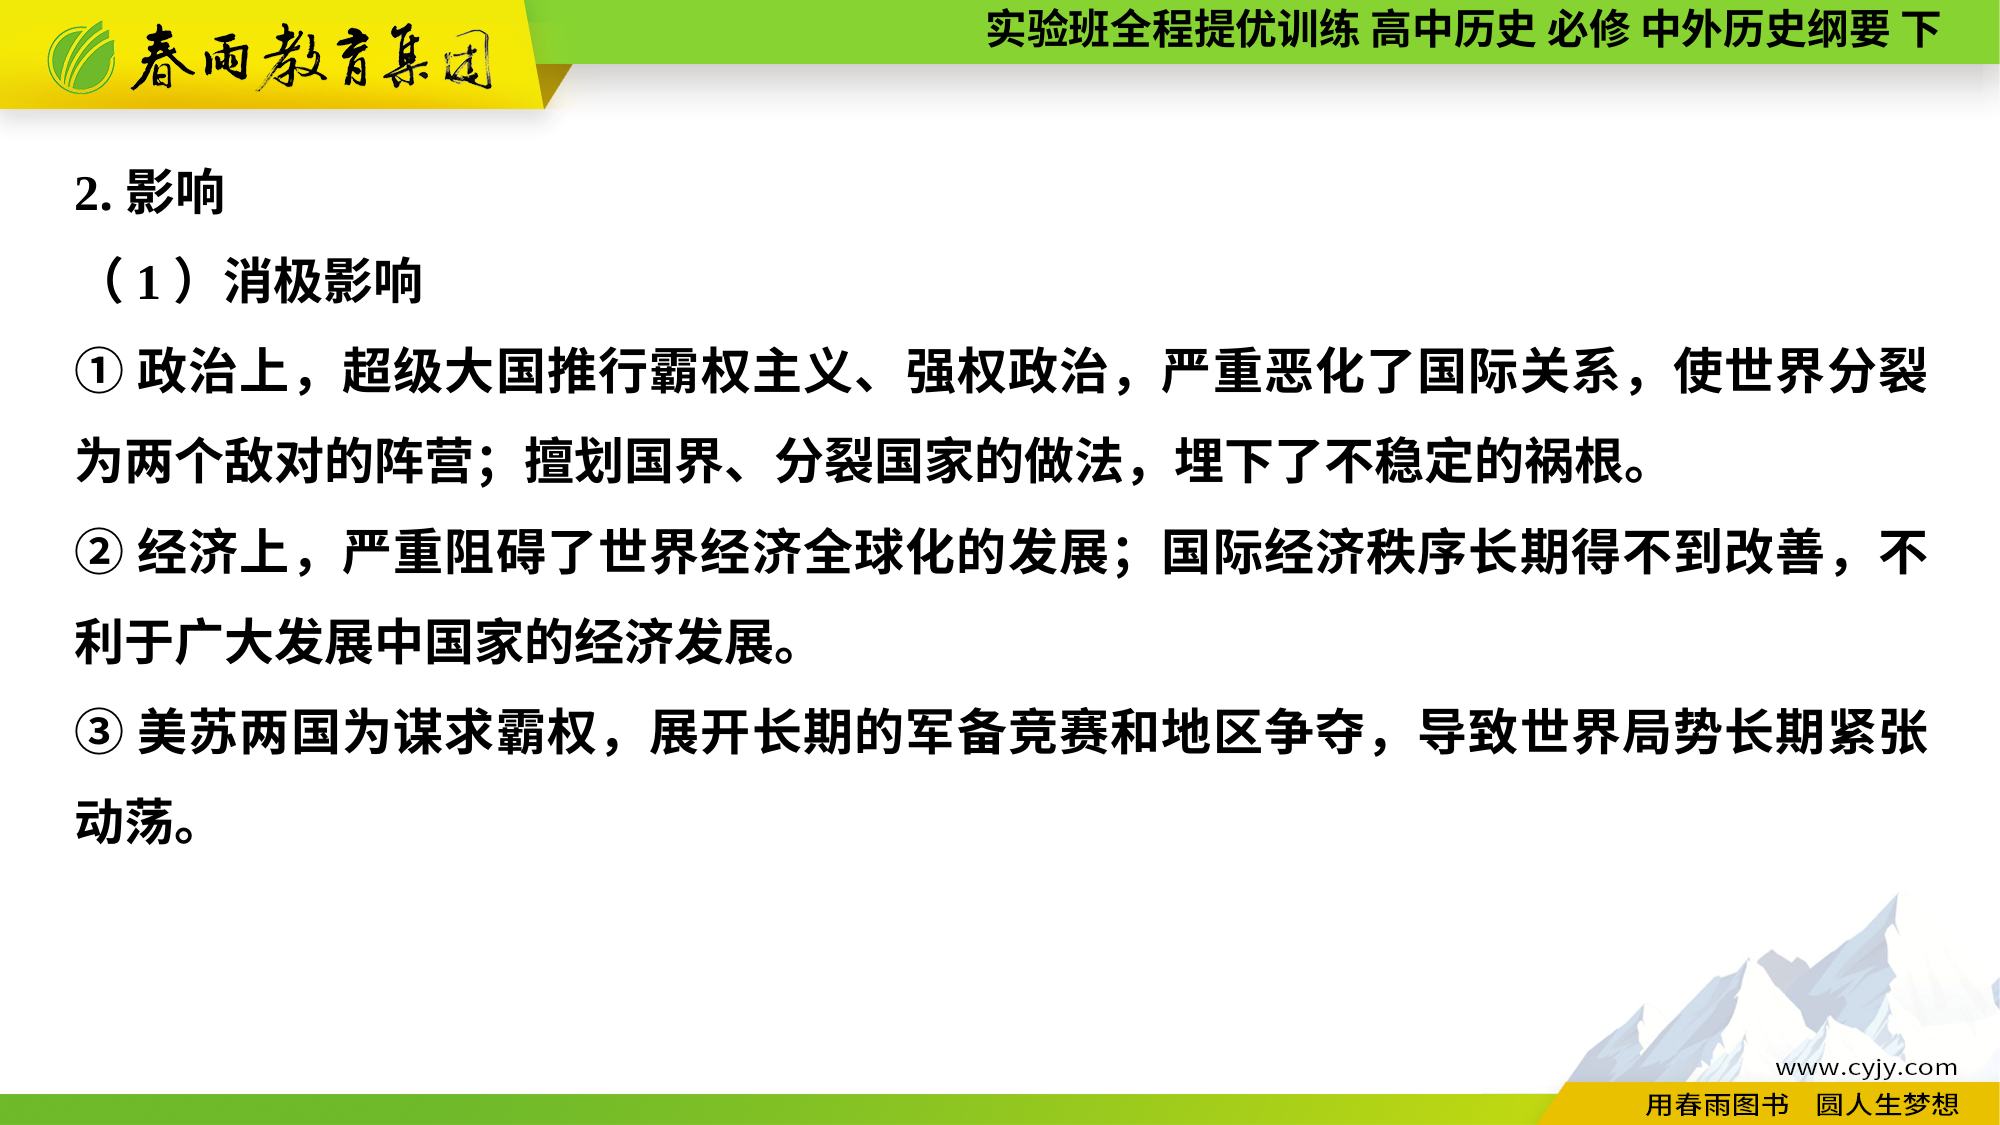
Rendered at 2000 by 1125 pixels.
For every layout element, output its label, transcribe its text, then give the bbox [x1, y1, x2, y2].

list 2.影响 （1）消极影响 ①政治上，超级大国推行霸权主义、强权政治，严重恶化了国际关系，使世界分裂为两个敌对的阵营；擅划国界、分裂国家的做法，埋下了不稳定的祸根。 ②经济上，严重阻碍了世界经济全球化的发展；国际经济秩序长期得不到改善，不利于广大发展中国家的经济发展。 ③美苏两国为谋求霸权，展开长期的军备竞赛和地区争夺，导致世界局势长期紧张动荡。 [59, 122, 1944, 854]
picture [0, 0, 2000, 1125]
